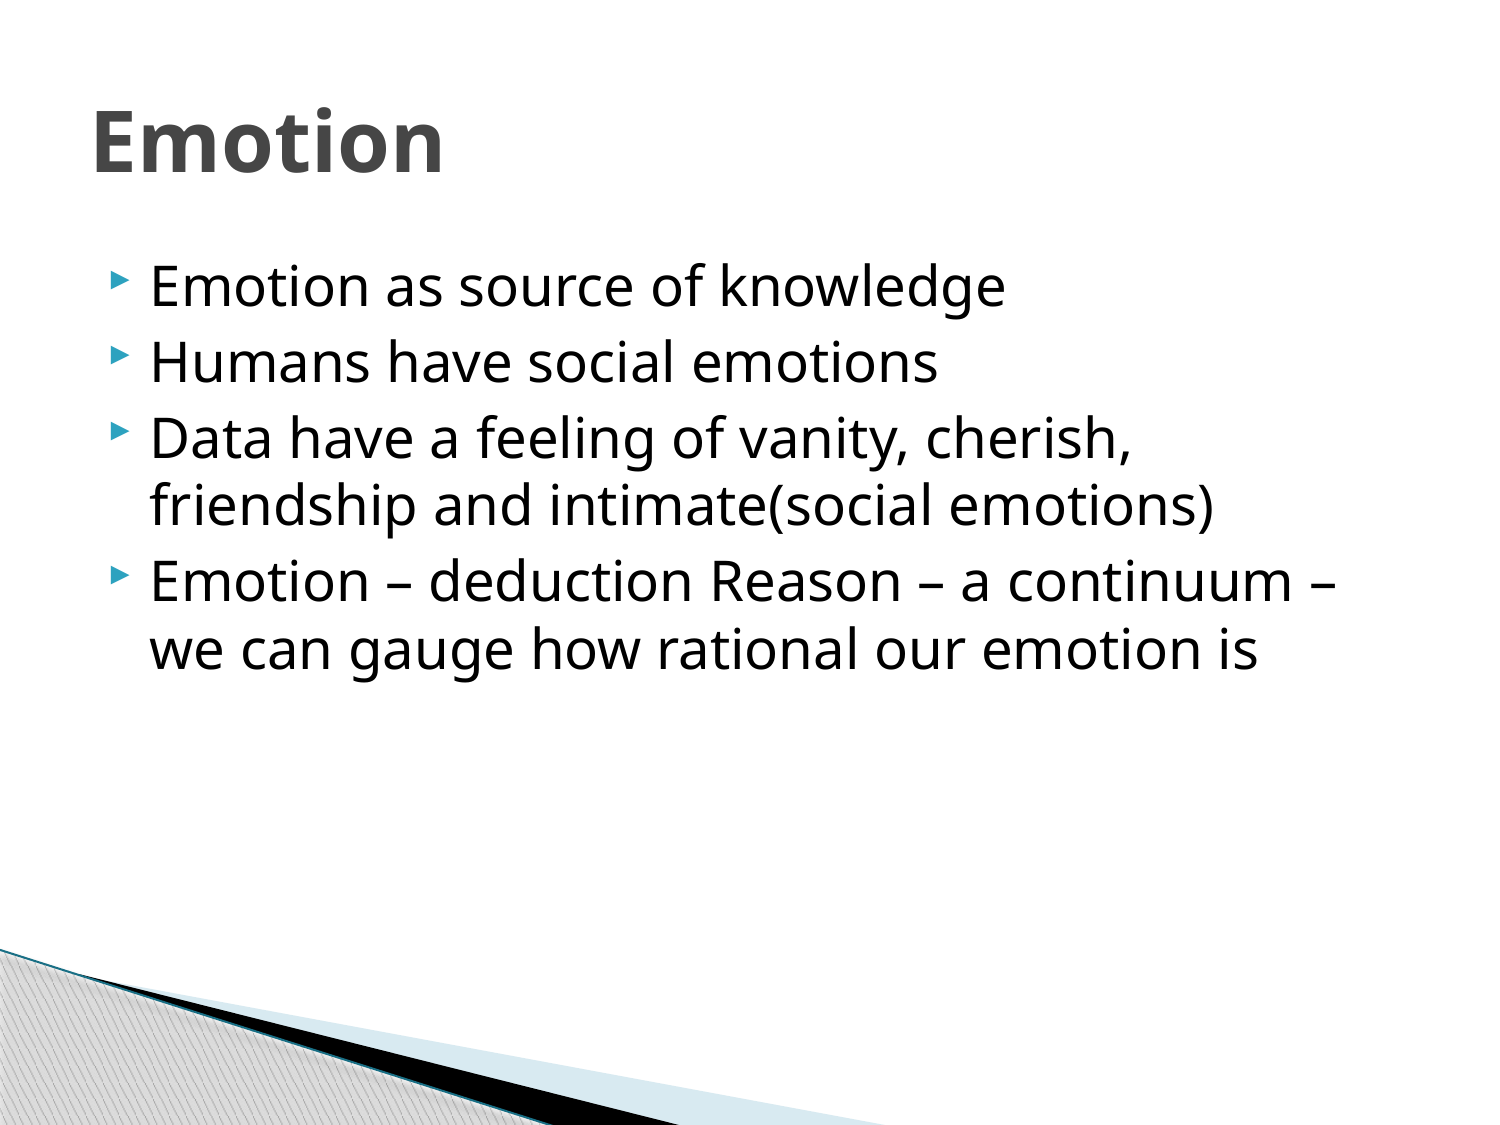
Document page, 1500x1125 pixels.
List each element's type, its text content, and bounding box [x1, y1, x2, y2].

list Emotion as source of knowledge Humans have social emotions Data have a feeling of vanity, cherish, friendship and intimate(social emotions) Emotion – deduction Reason – a continuum – we can gauge how rational our emotion is [75, 243, 1425, 986]
title Emotion [75, 45, 1425, 233]
